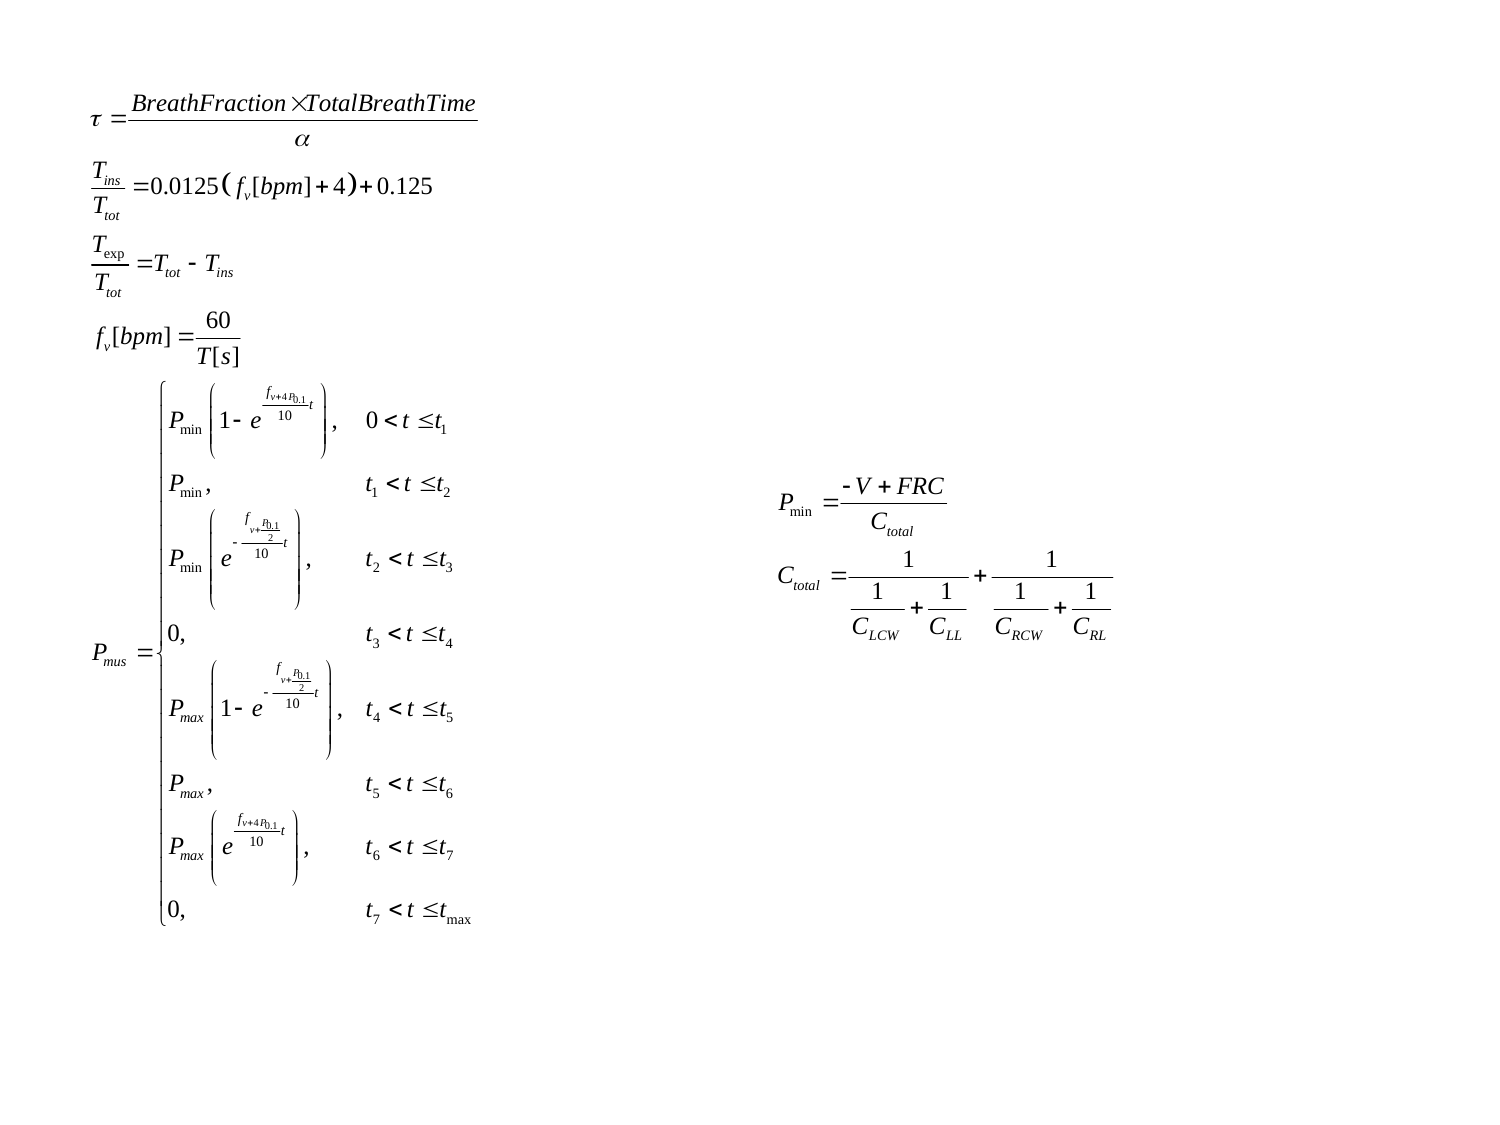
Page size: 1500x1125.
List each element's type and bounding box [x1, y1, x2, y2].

text_box [87, 87, 484, 963]
text_box [773, 470, 1118, 646]
